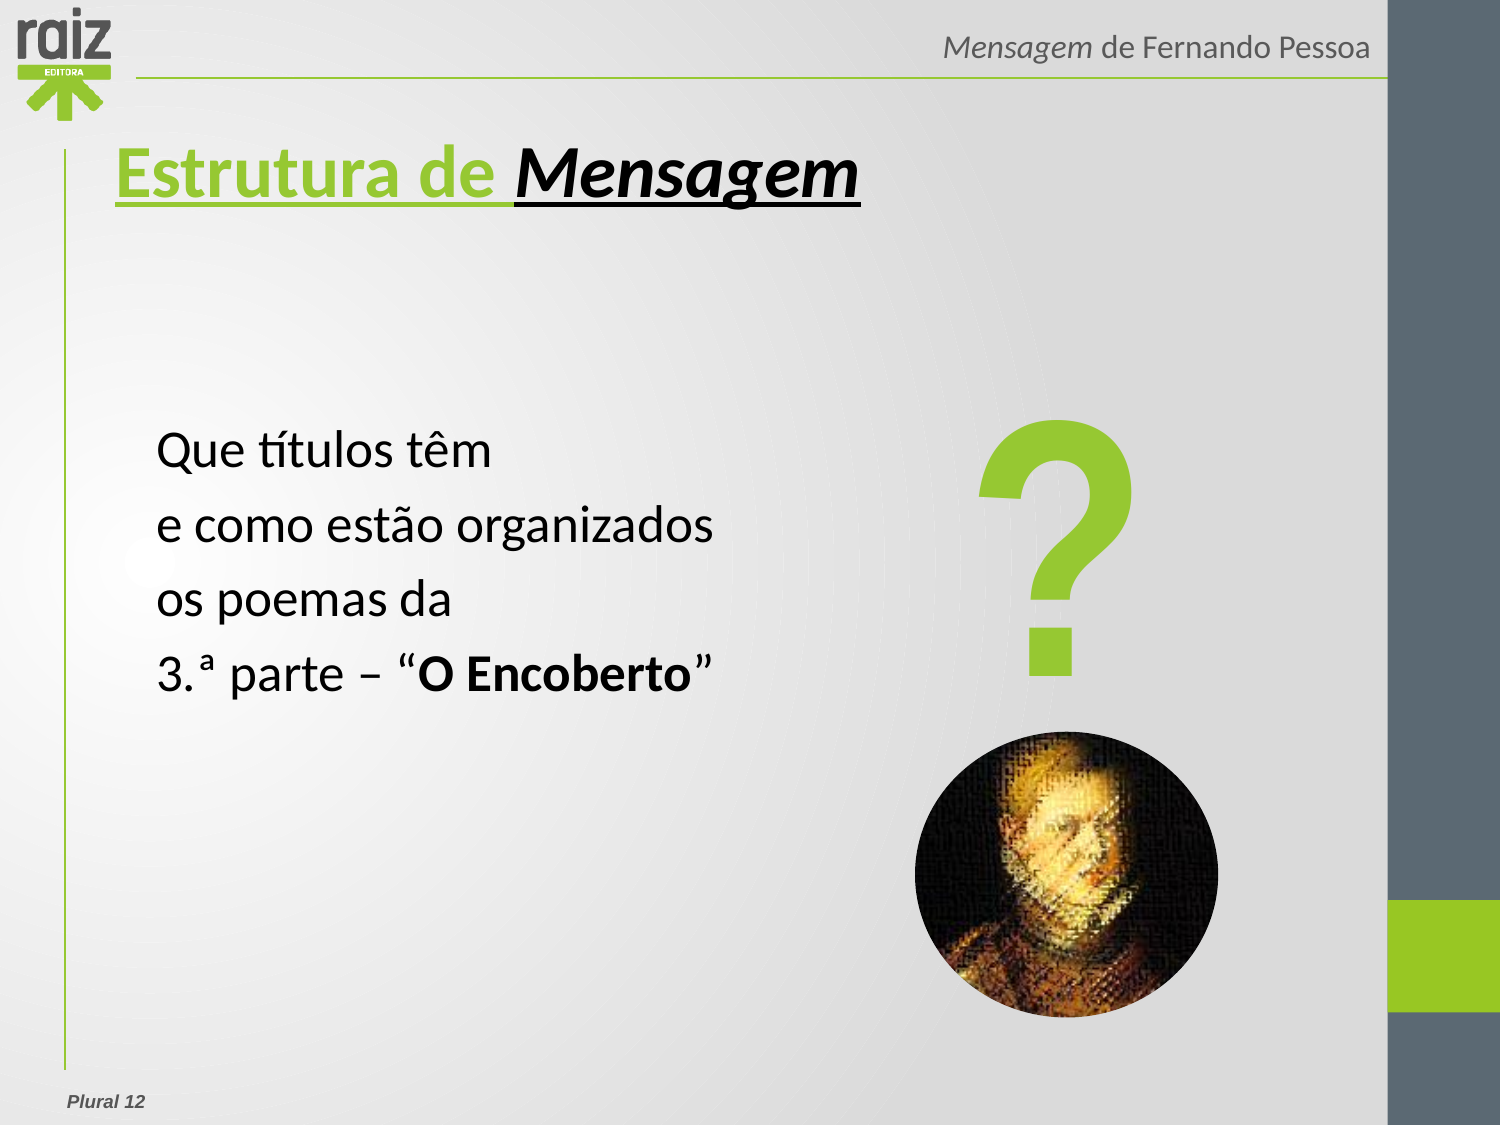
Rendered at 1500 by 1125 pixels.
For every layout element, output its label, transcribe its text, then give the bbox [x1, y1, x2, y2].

text_box ? [950, 302, 1140, 724]
picture [17, 7, 111, 121]
picture [914, 731, 1219, 1018]
subtitle Estrutura de Mensagem [100, 114, 1353, 233]
text_box Que títulos têm e como estão organizados os poemas da 3.ª parte – “O Encoberto” [141, 407, 819, 715]
